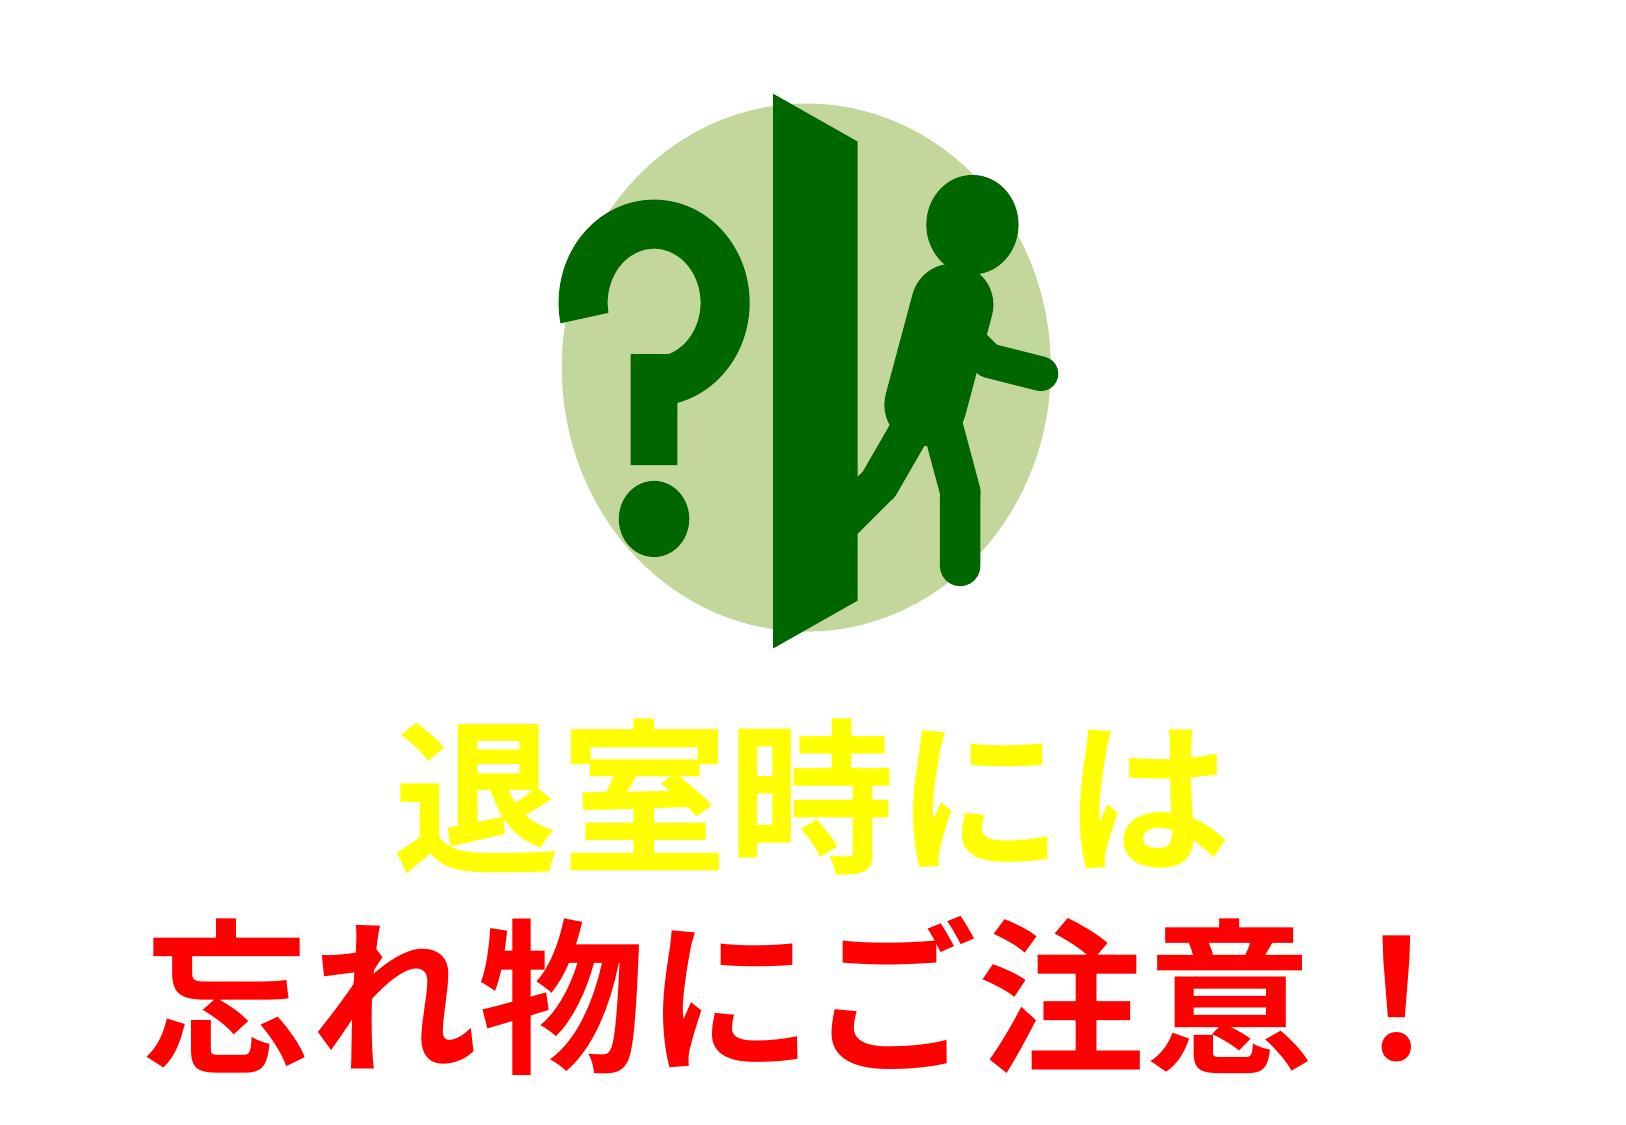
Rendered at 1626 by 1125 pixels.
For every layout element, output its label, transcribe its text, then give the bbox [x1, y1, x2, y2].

text_box 退室時には 忘れ物にご注意！ [0, 686, 1625, 1101]
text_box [558, 93, 1060, 649]
